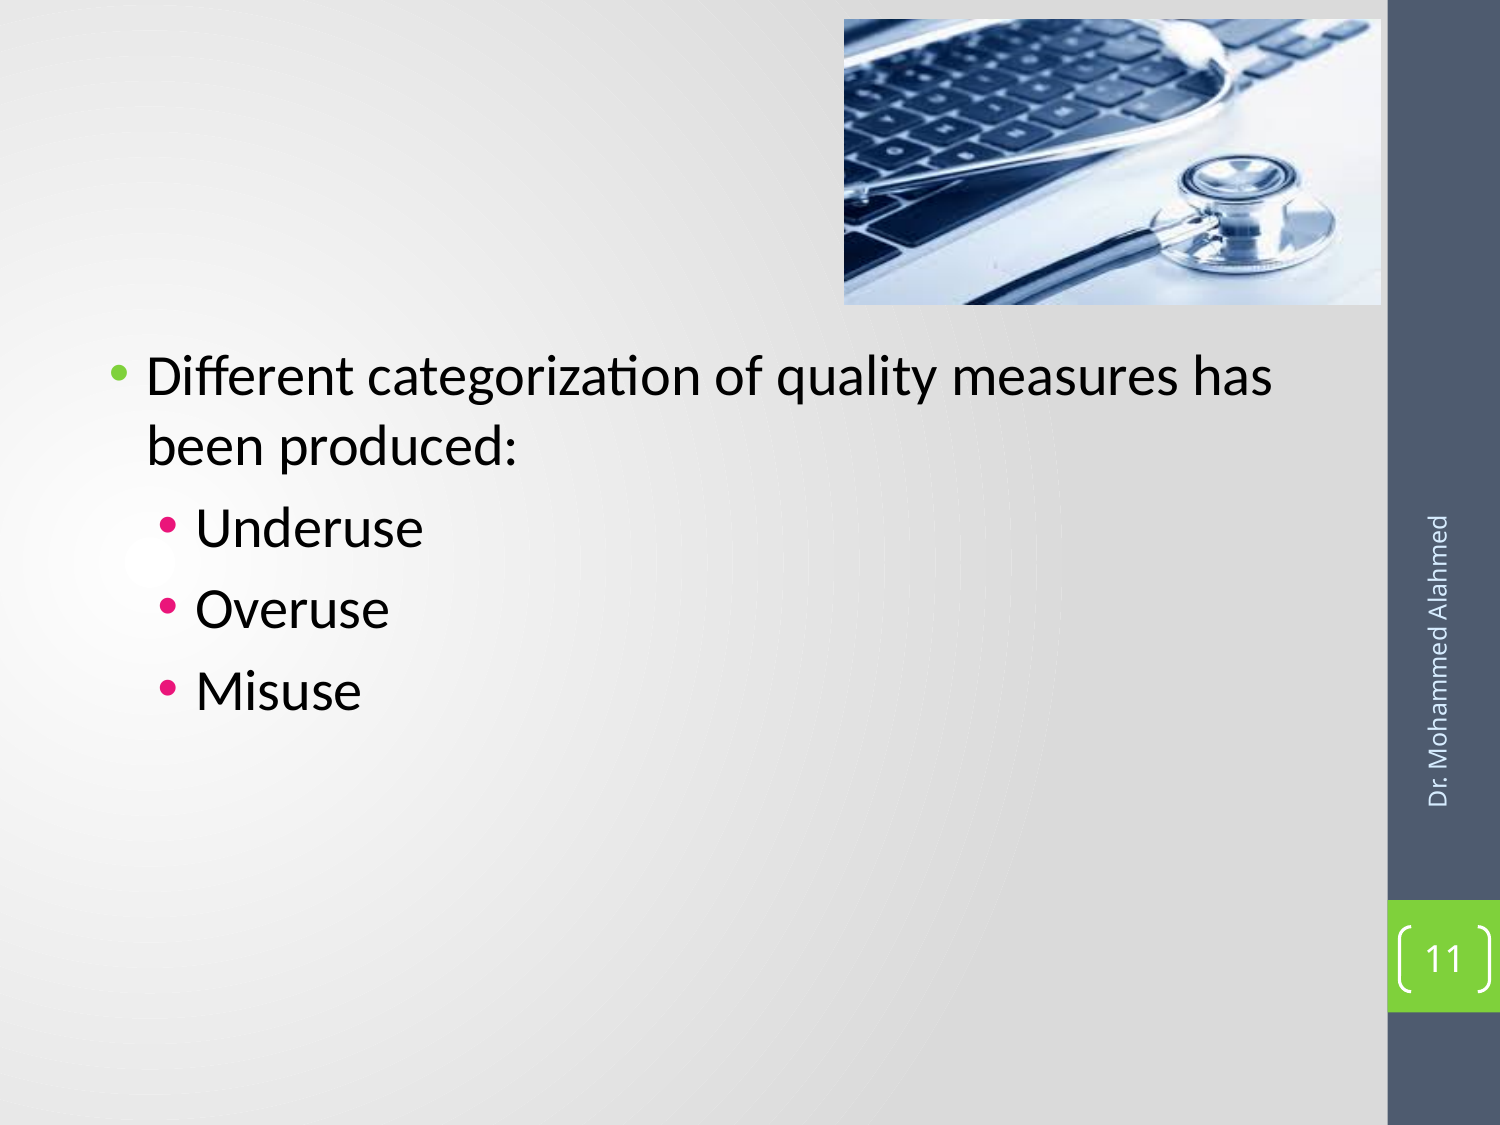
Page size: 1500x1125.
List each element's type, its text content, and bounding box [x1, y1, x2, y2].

list Different categorization of quality measures has been produced: Underuse Overuse Misuse [75, 330, 1325, 858]
footer Dr. Mohammed Alahmed [1408, 500, 1469, 889]
picture [843, 18, 1381, 306]
slide_number 11 [1397, 925, 1492, 994]
